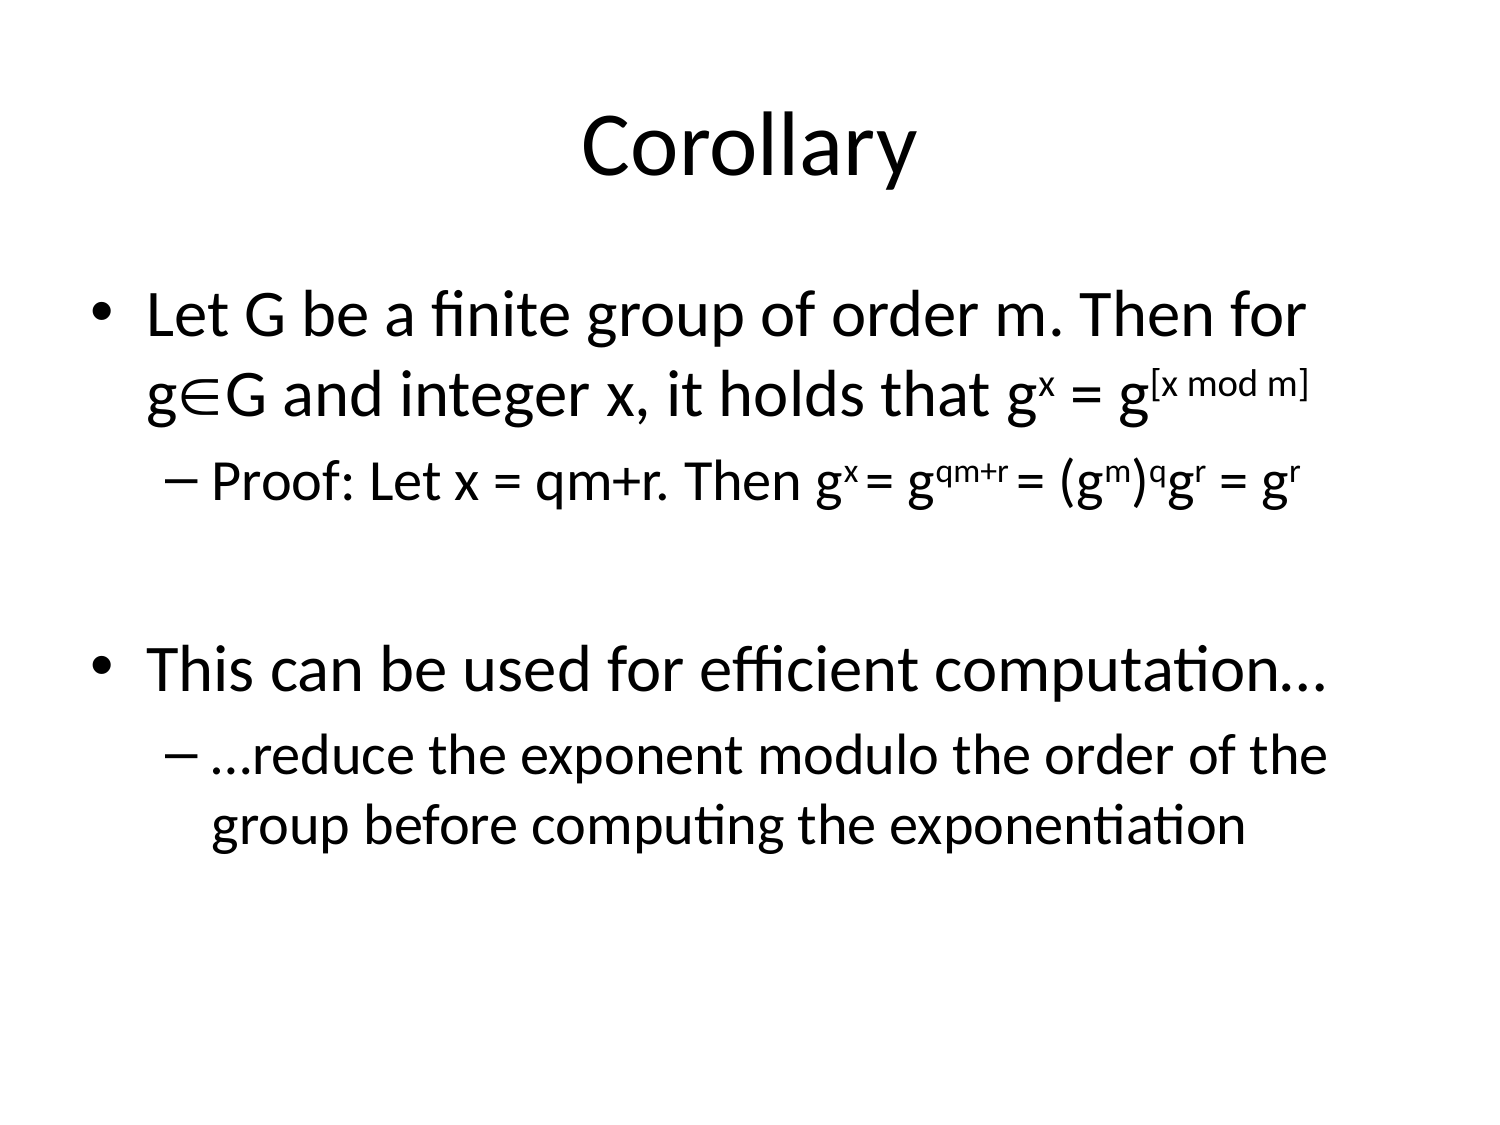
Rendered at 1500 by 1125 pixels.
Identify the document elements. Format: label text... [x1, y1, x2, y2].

title Corollary [75, 45, 1425, 233]
list Let G be a finite group of order m. Then for gG and integer x, it holds that gx = g[x mod m] Proof: Let x = qm+r. Then gx = gqm+r = (gm)qgr = gr This can be used for efficient computation… …reduce the exponent modulo the order of the group before computing the exponentiation [75, 262, 1425, 1005]
